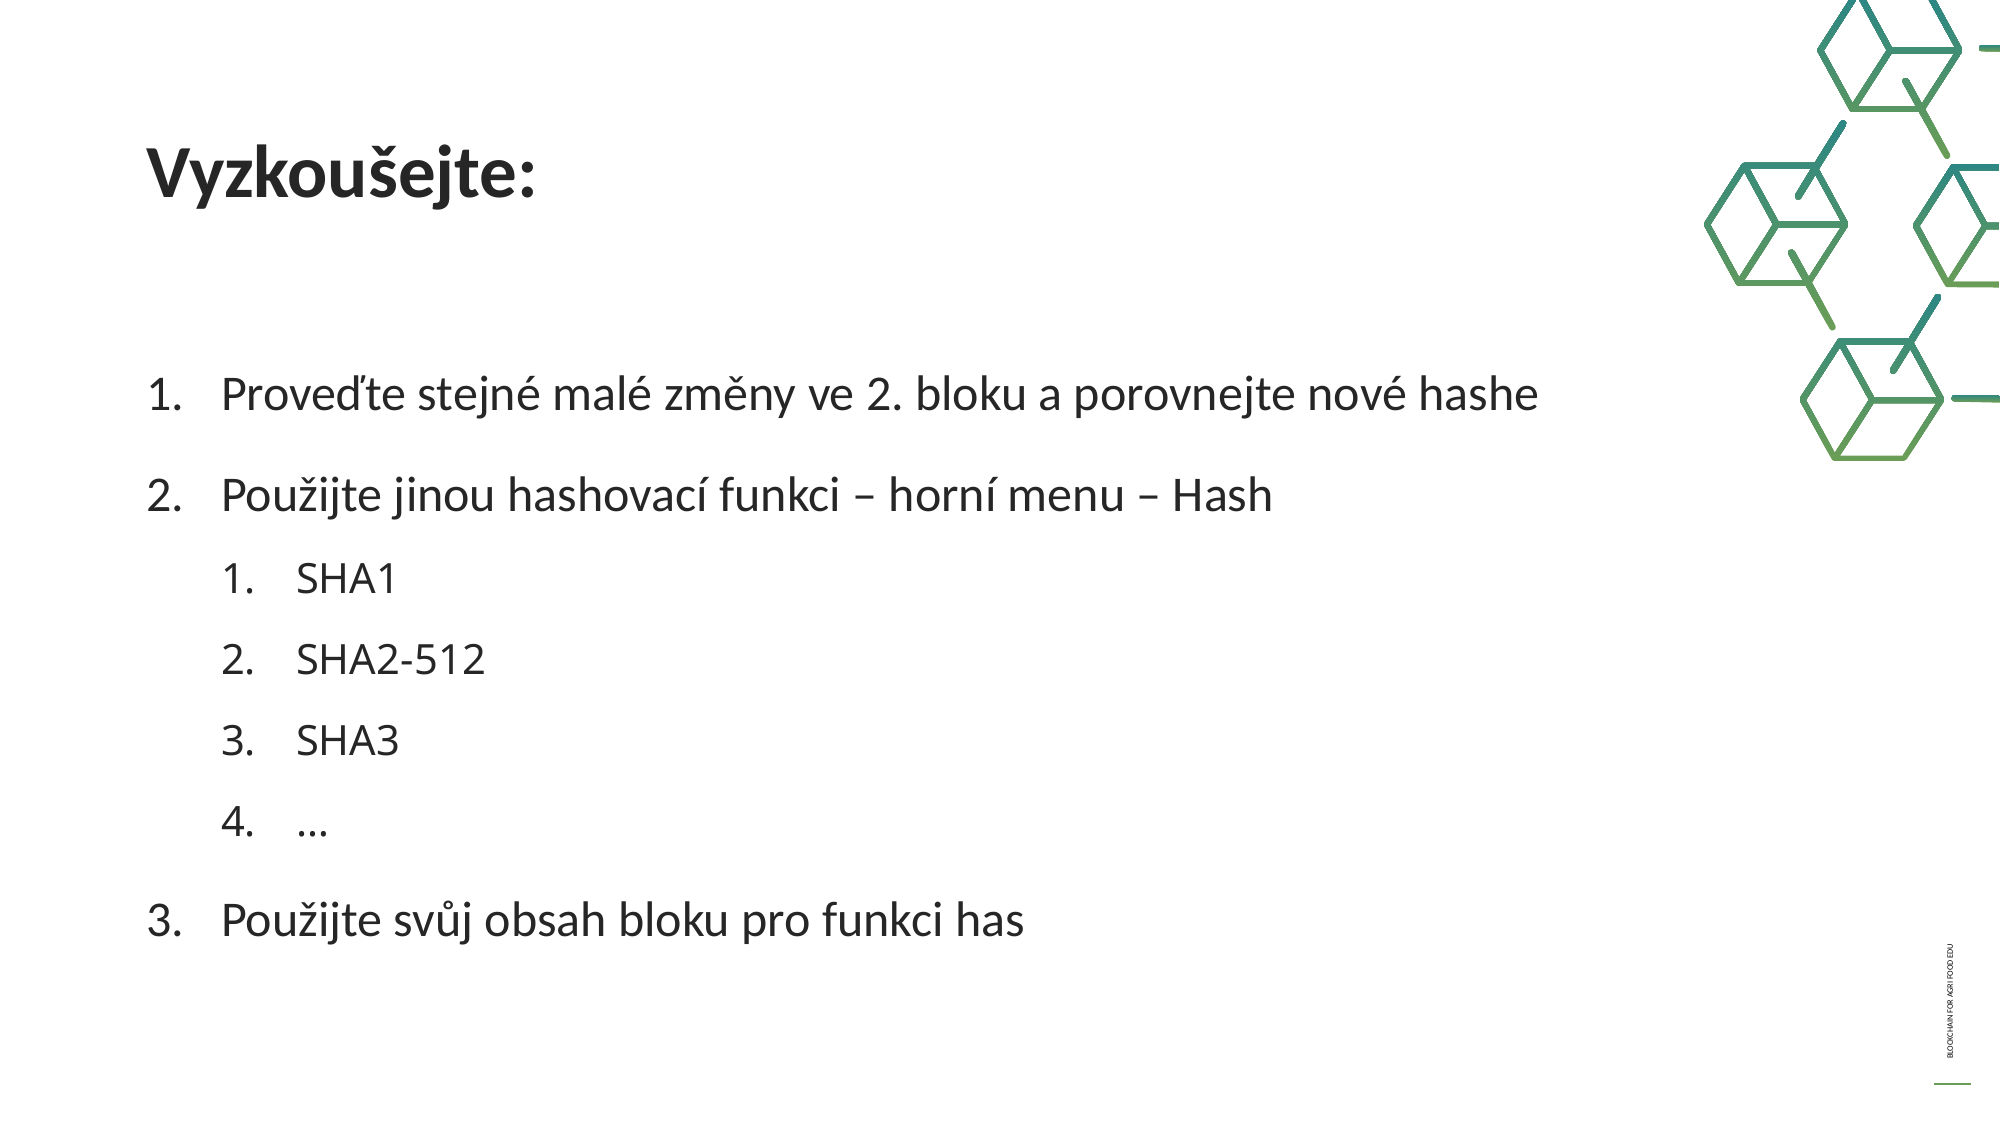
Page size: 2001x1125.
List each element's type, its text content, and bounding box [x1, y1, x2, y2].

list Vyzkoušejte: [130, 124, 1698, 337]
list Proveďte stejné malé změny ve 2. bloku a porovnejte nové hashe Použijte jinou hashovací funkci – horní menu – Hash SHA1 SHA2-512 SHA3 … Použijte svůj obsah bloku pro funkci has [130, 348, 1869, 1035]
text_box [1703, 0, 2000, 462]
